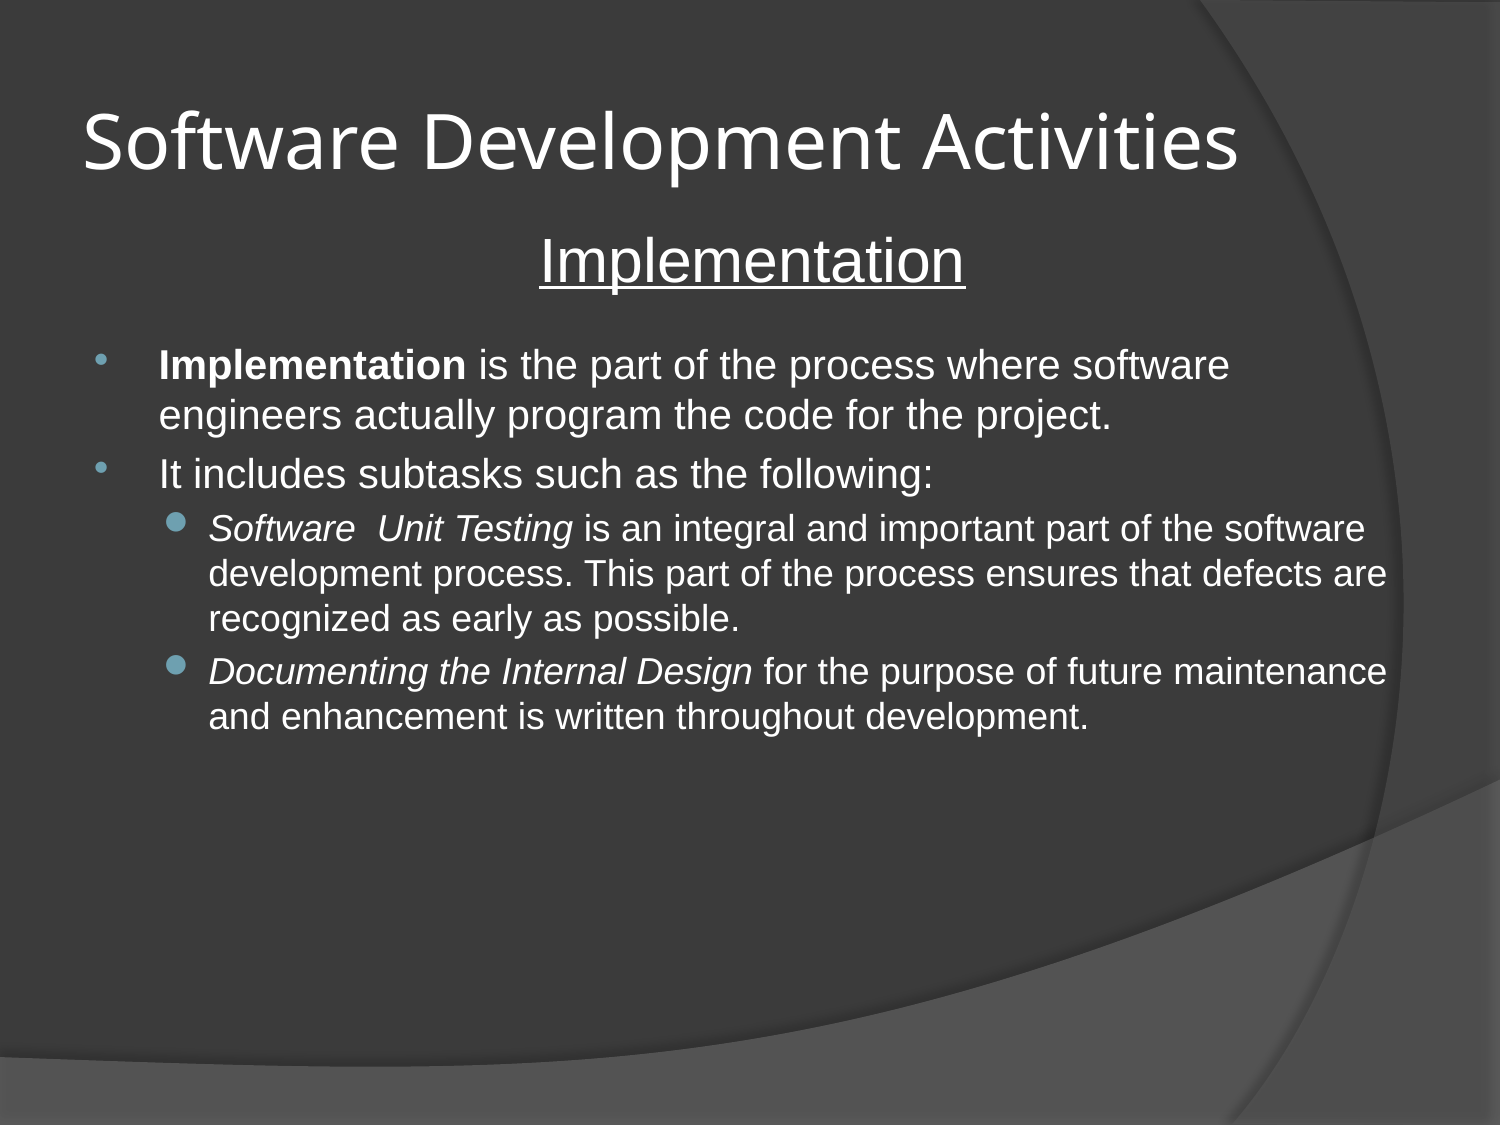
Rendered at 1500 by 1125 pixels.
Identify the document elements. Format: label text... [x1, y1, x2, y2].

list Implementation Implementation is the part of the process where software engineers actually program the code for the project. It includes subtasks such as the following: Software Unit Testing is an integral and important part of the software development process. This part of the process ensures that defects are recognized as early as possible. Documenting the Internal Design for the purpose of future maintenance and enhancement is written throughout development. [75, 212, 1425, 975]
title Software Development Activities [75, 45, 1300, 212]
